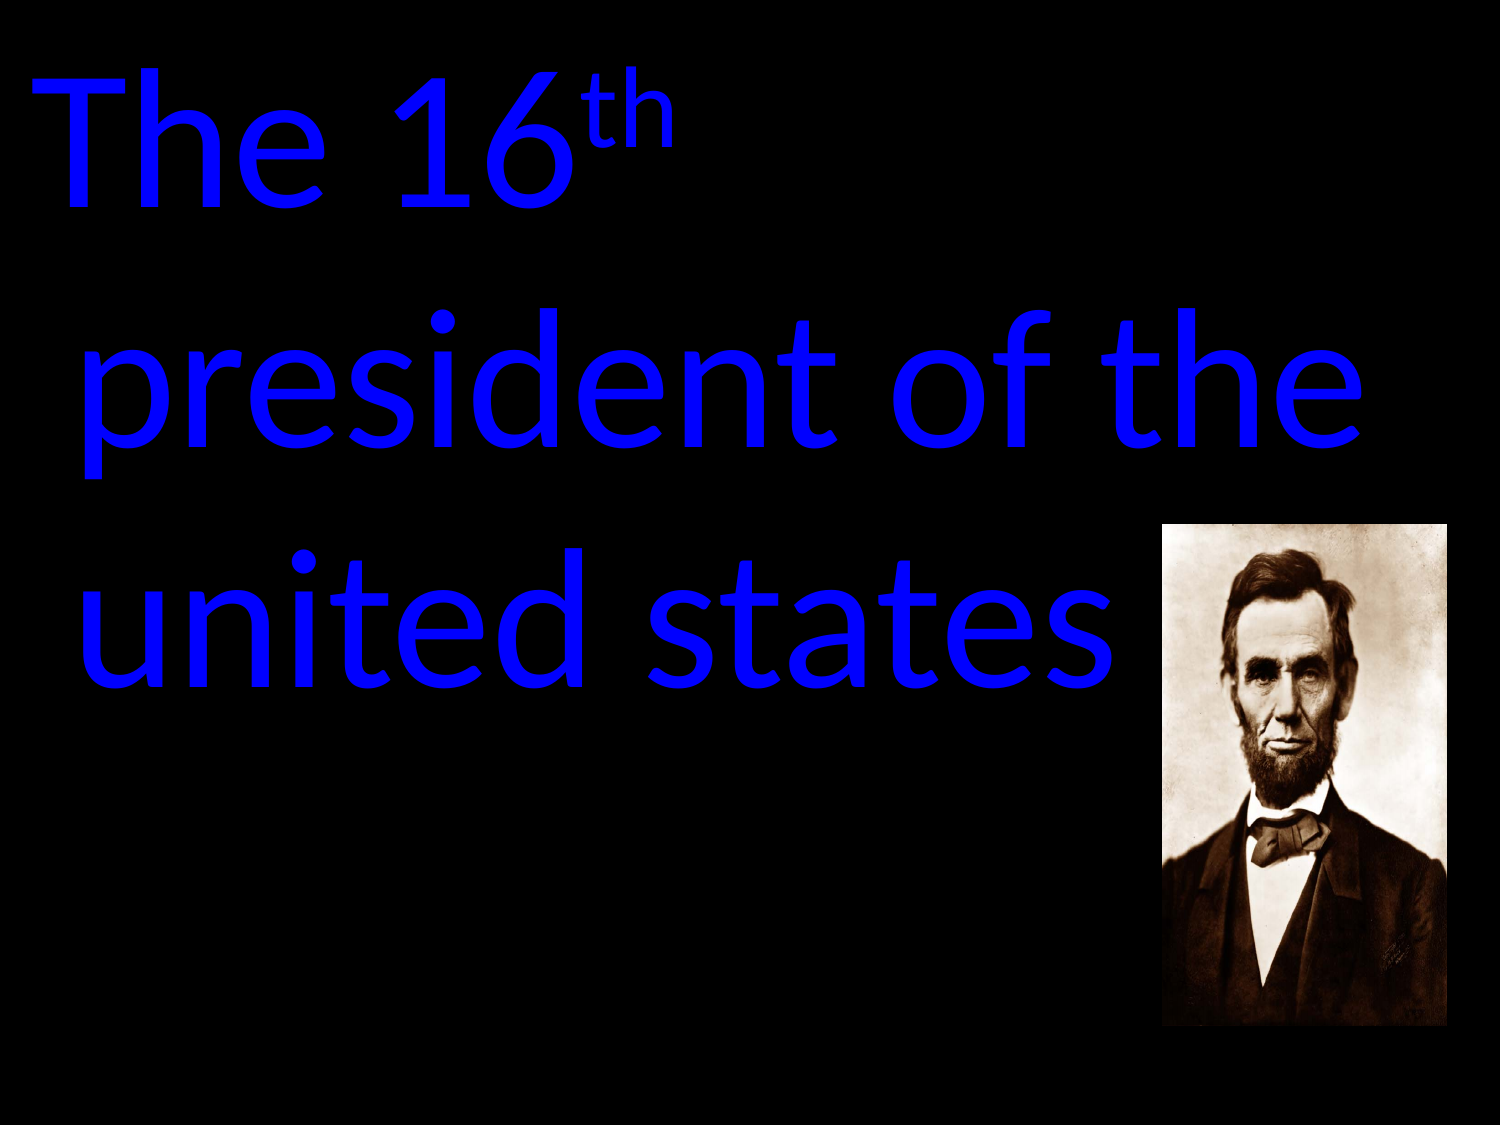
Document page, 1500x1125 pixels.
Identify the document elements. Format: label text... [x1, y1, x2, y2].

picture [1162, 524, 1448, 1026]
list The 16th president of the united states [0, 0, 1500, 1125]
